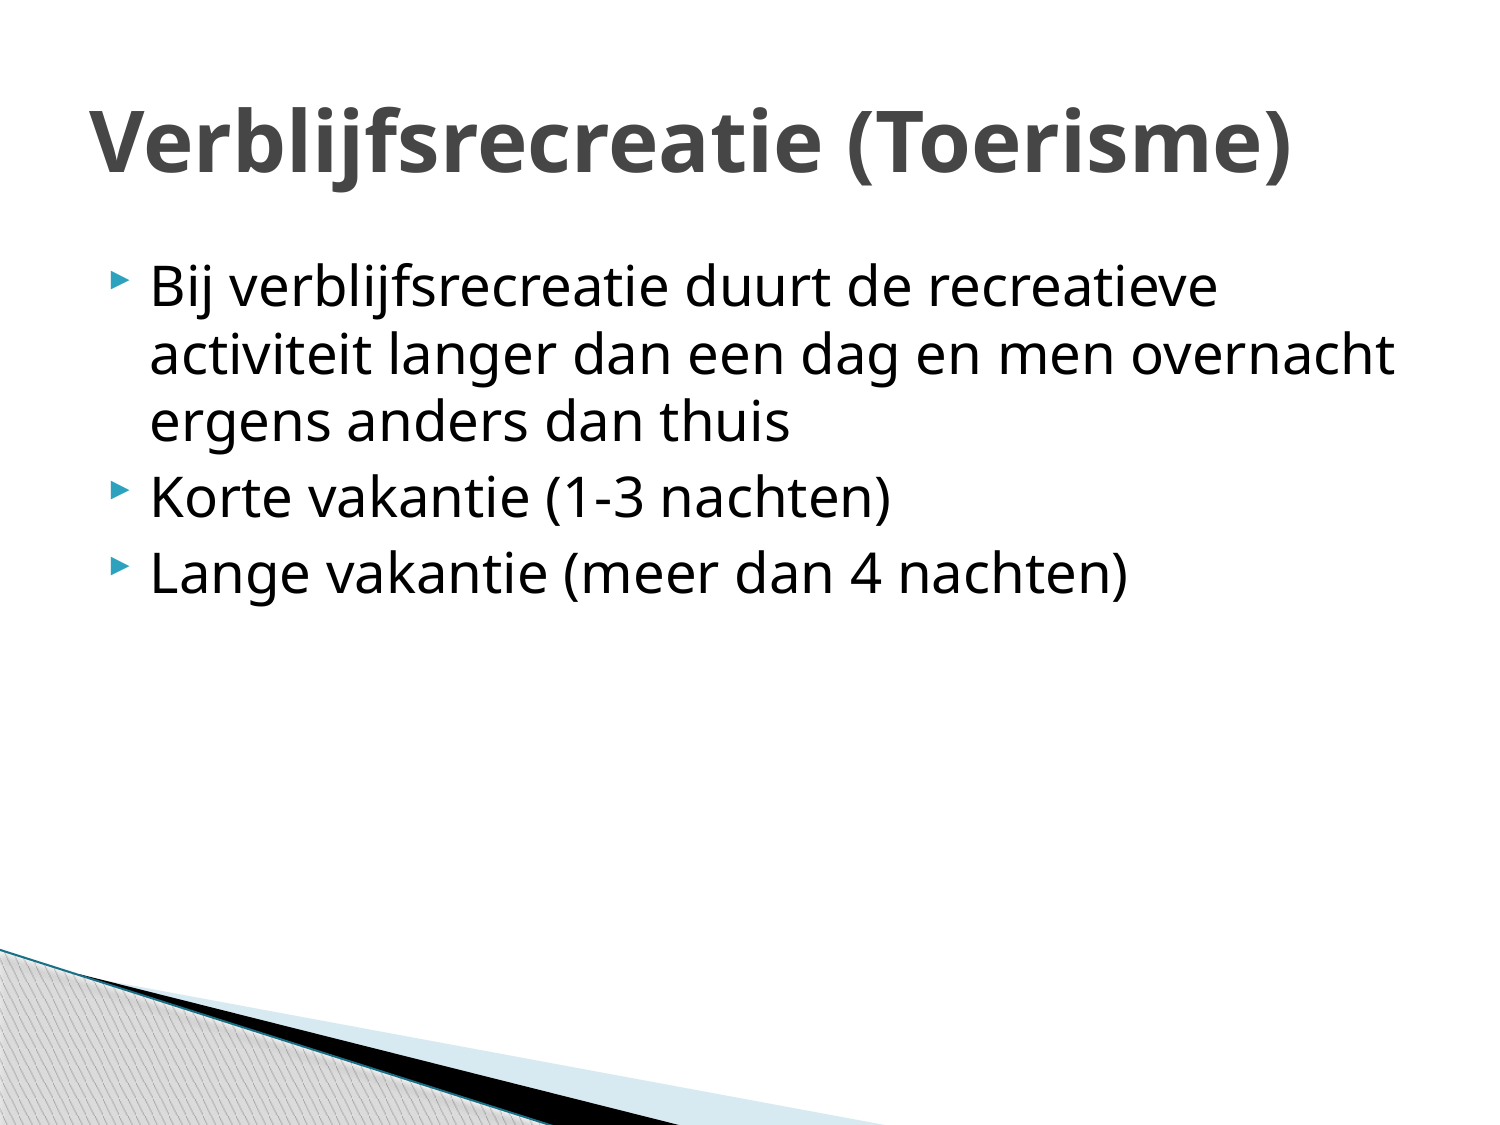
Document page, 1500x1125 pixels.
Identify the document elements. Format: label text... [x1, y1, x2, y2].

title Verblijfsrecreatie (Toerisme) [75, 45, 1425, 233]
list Bij verblijfsrecreatie duurt de recreatieve activiteit langer dan een dag en men overnacht ergens anders dan thuis Korte vakantie (1-3 nachten) Lange vakantie (meer dan 4 nachten) [75, 243, 1425, 986]
